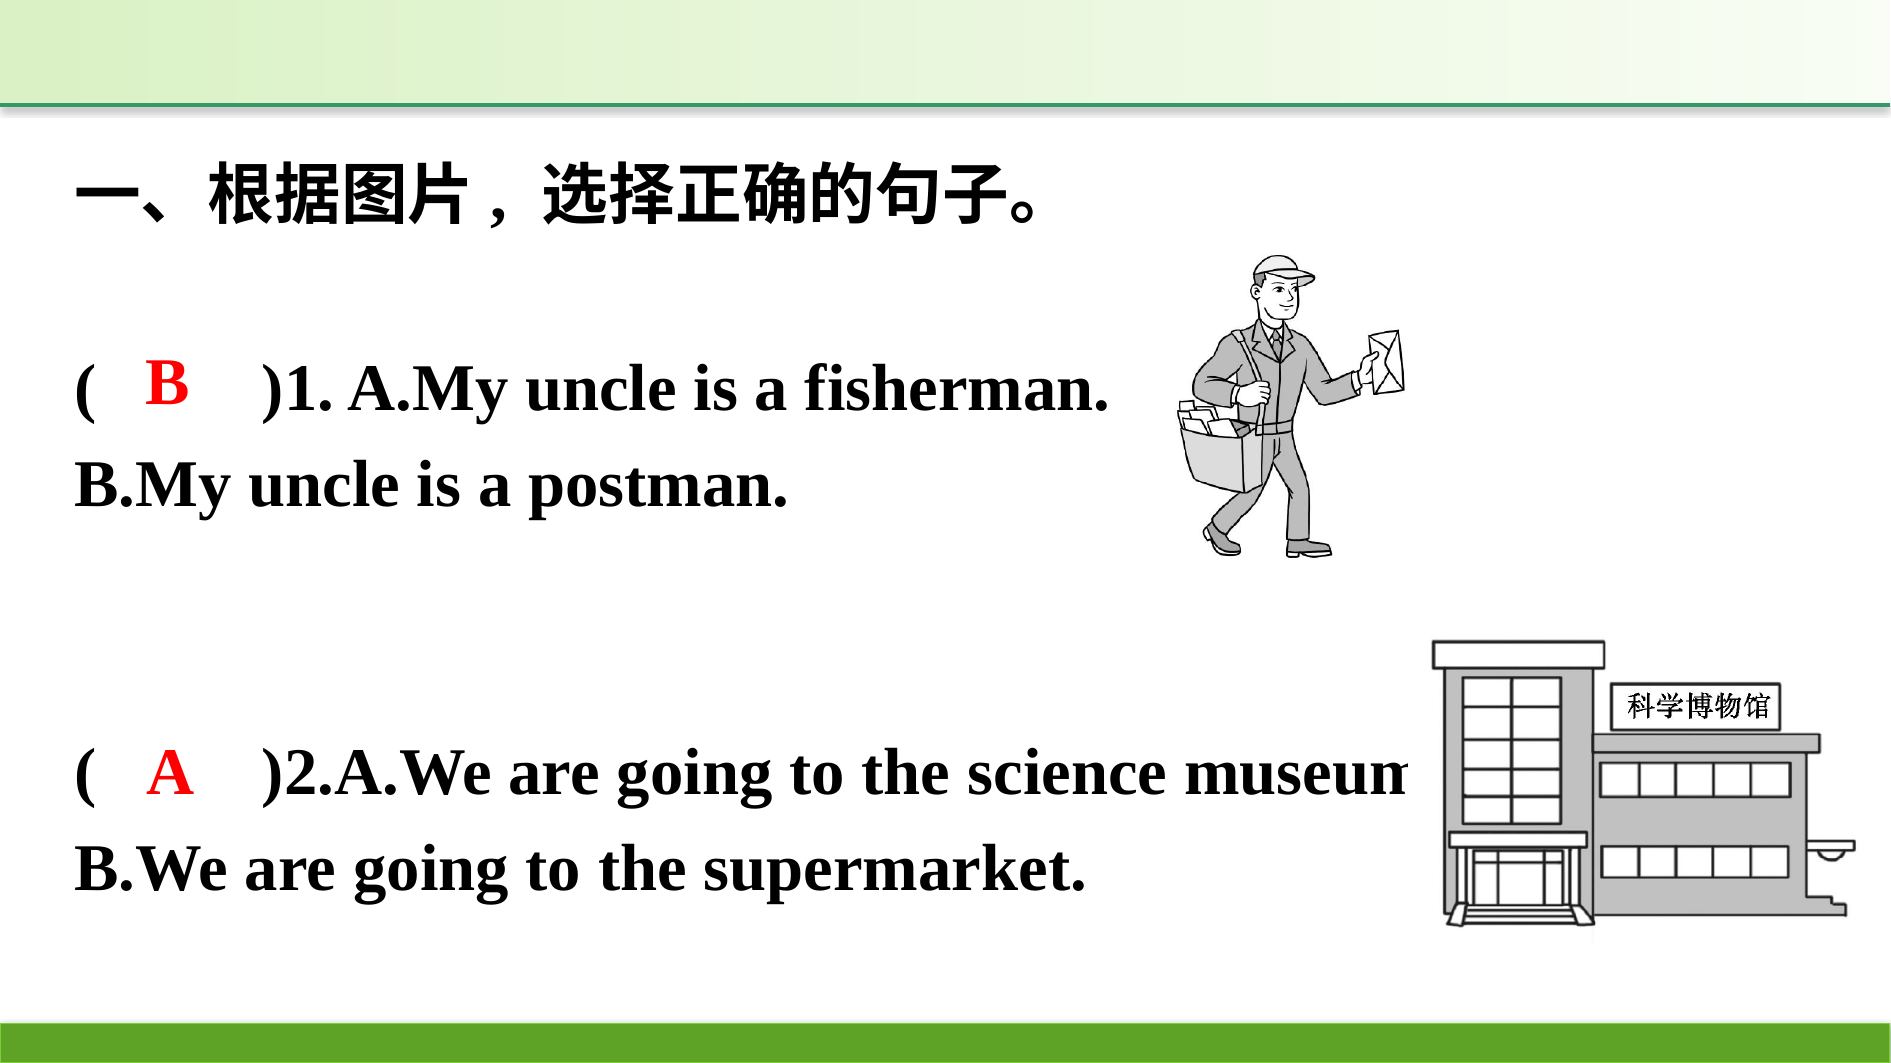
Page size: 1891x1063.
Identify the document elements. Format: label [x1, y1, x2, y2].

picture [1169, 249, 1410, 560]
text_box [59, 128, 1878, 946]
